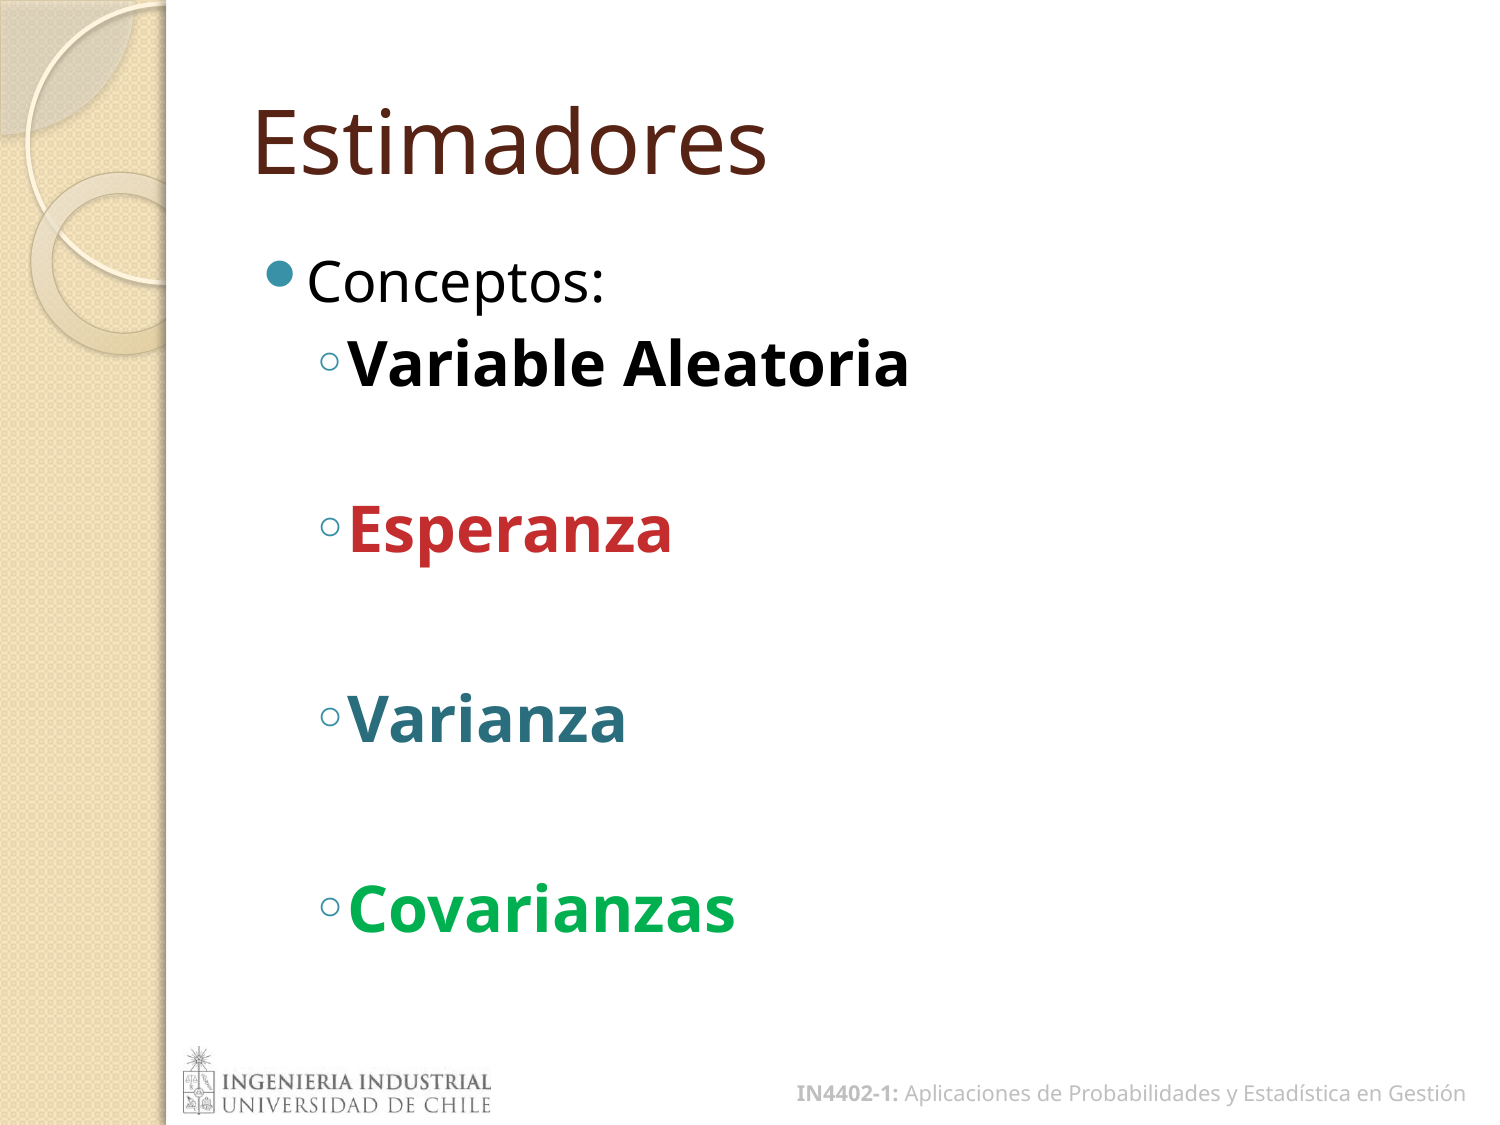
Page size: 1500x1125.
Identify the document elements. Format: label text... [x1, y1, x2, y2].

list Conceptos: Variable Aleatoria Esperanza Varianza Covarianzas [235, 237, 1466, 1025]
picture [183, 1046, 491, 1115]
title Estimadores [235, 45, 1466, 233]
